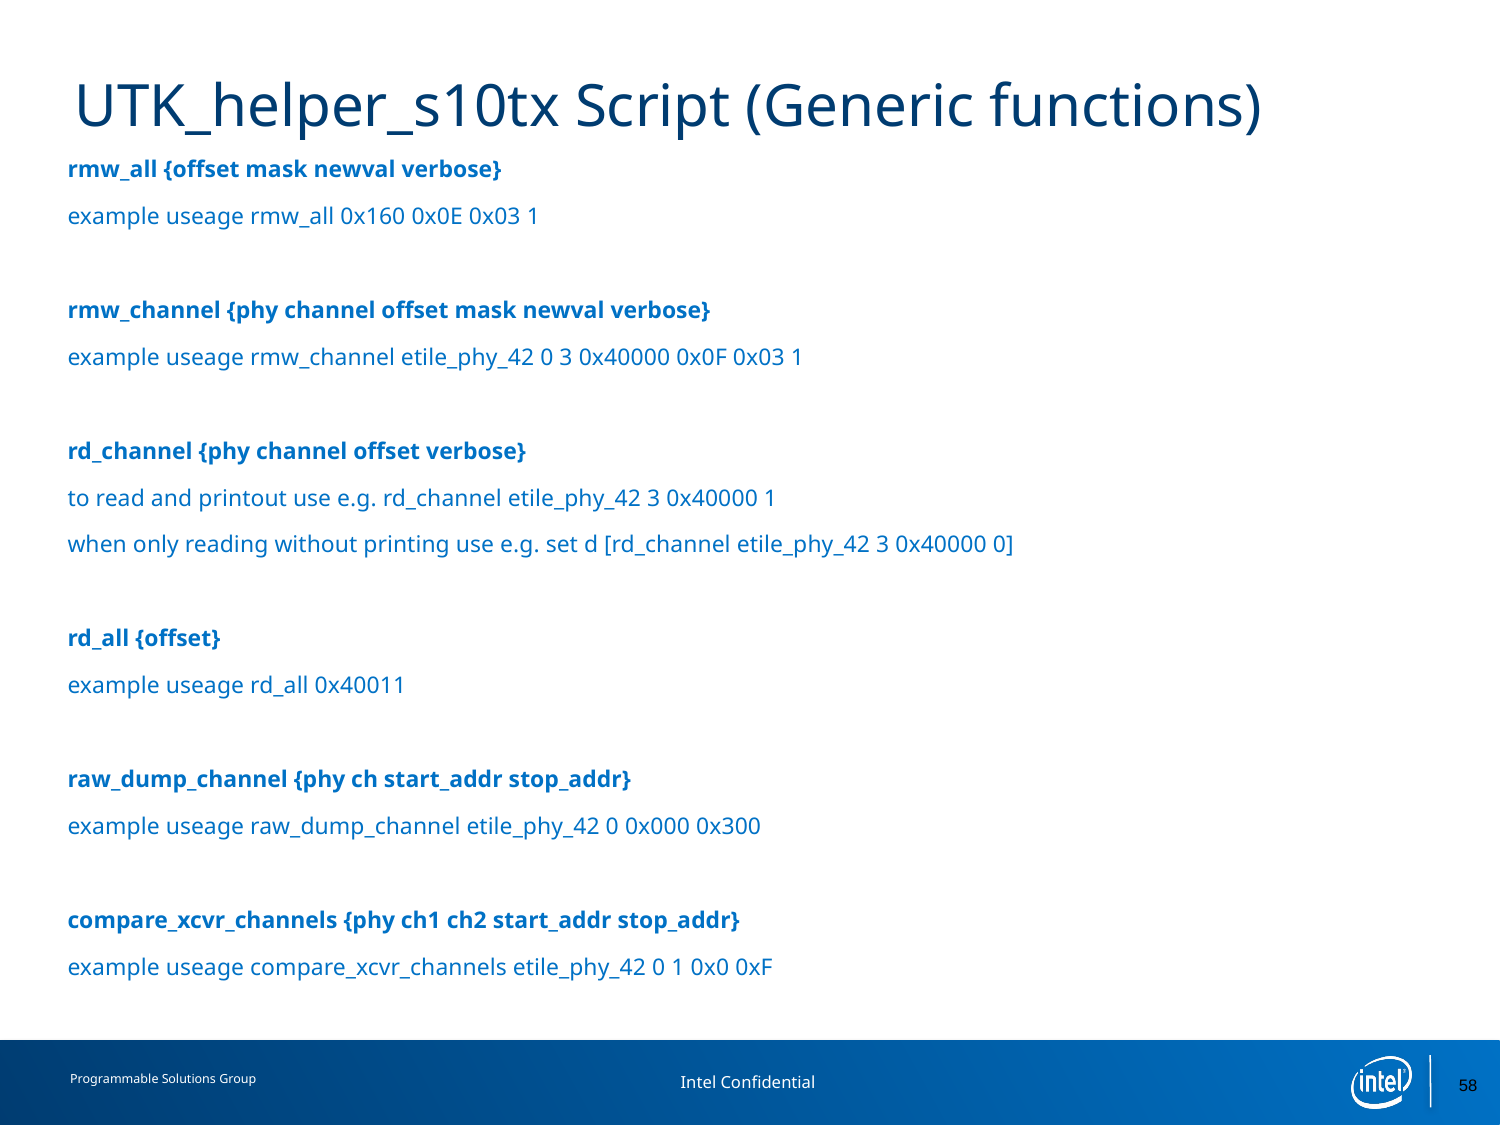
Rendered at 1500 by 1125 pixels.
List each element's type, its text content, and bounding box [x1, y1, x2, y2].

title UTK_helper_s10tx Script (Generic functions) [74, 67, 1425, 159]
slide_number 58 [1127, 1055, 1478, 1116]
list rmw_all {offset mask newval verbose} example useage rmw_all 0x160 0x0E 0x03 1 rmw_channel {phy channel offset mask newval verbose} example useage rmw_channel etile_phy_42 0 3 0x40000 0x0F 0x03 1 rd_channel {phy channel offset verbose} to read and printout use e.g. rd_channel etile_phy_42 3 0x40000 1 when only reading without printing use e.g. set d [rd_channel etile_phy_42 3 0x40000 0] rd_all {offset} example useage rd_all 0x40011 raw_dump_channel {phy ch start_addr stop_addr} example useage raw_dump_channel etile_phy_42 0 0x000 0x300 compare_xcvr_channels {phy ch1 ch2 start_addr stop_addr} example useage compare_xcvr_channels etile_phy_42 0 1 0x0 0xF [67, 159, 1463, 1033]
